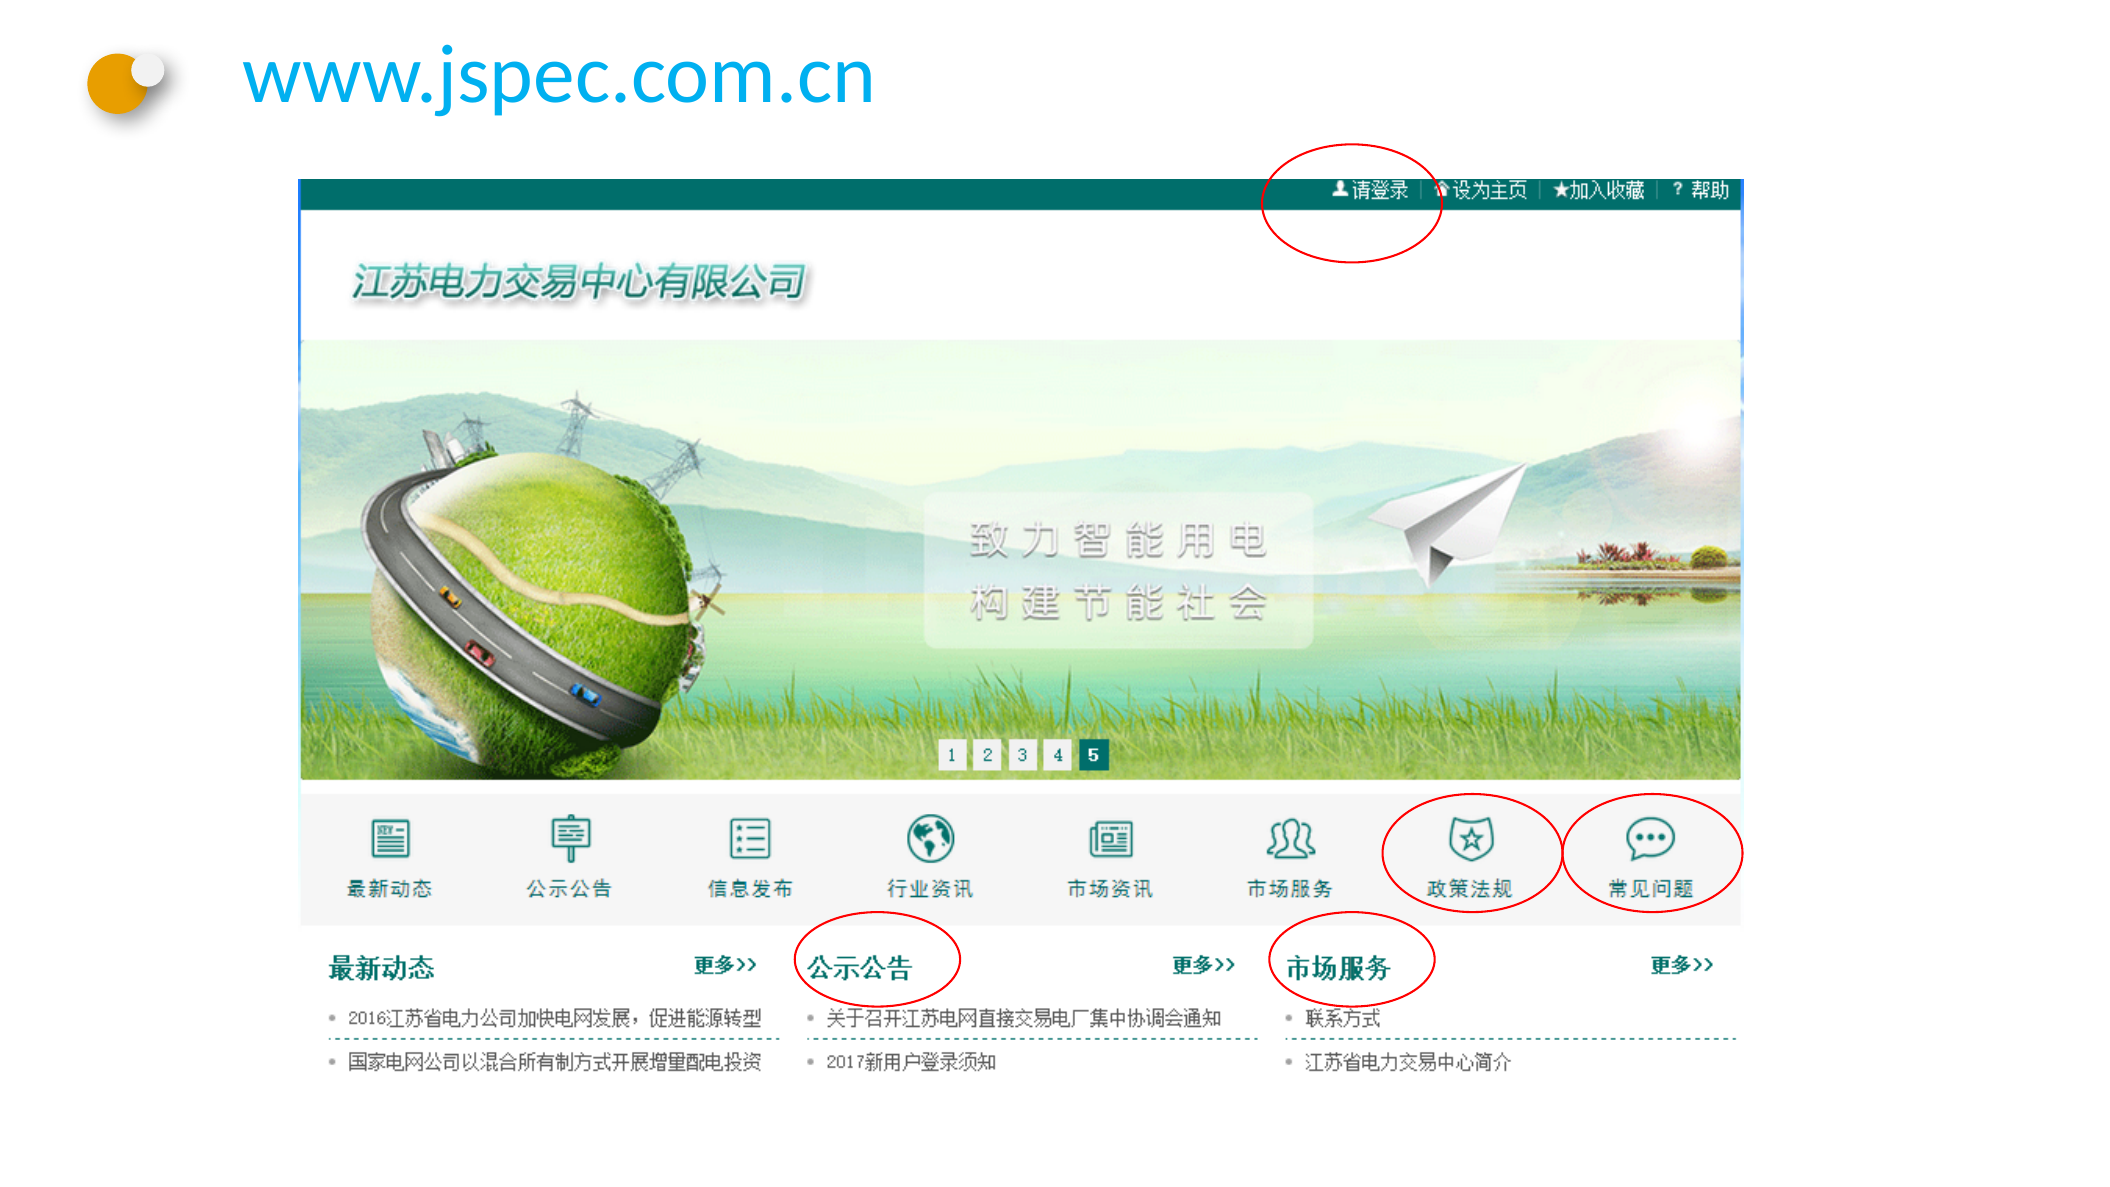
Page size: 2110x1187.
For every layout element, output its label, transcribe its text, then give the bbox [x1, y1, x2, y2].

text_box [1268, 143, 1436, 179]
picture [298, 179, 1744, 1076]
text_box www.jspec.com.cn [81, 14, 1038, 126]
